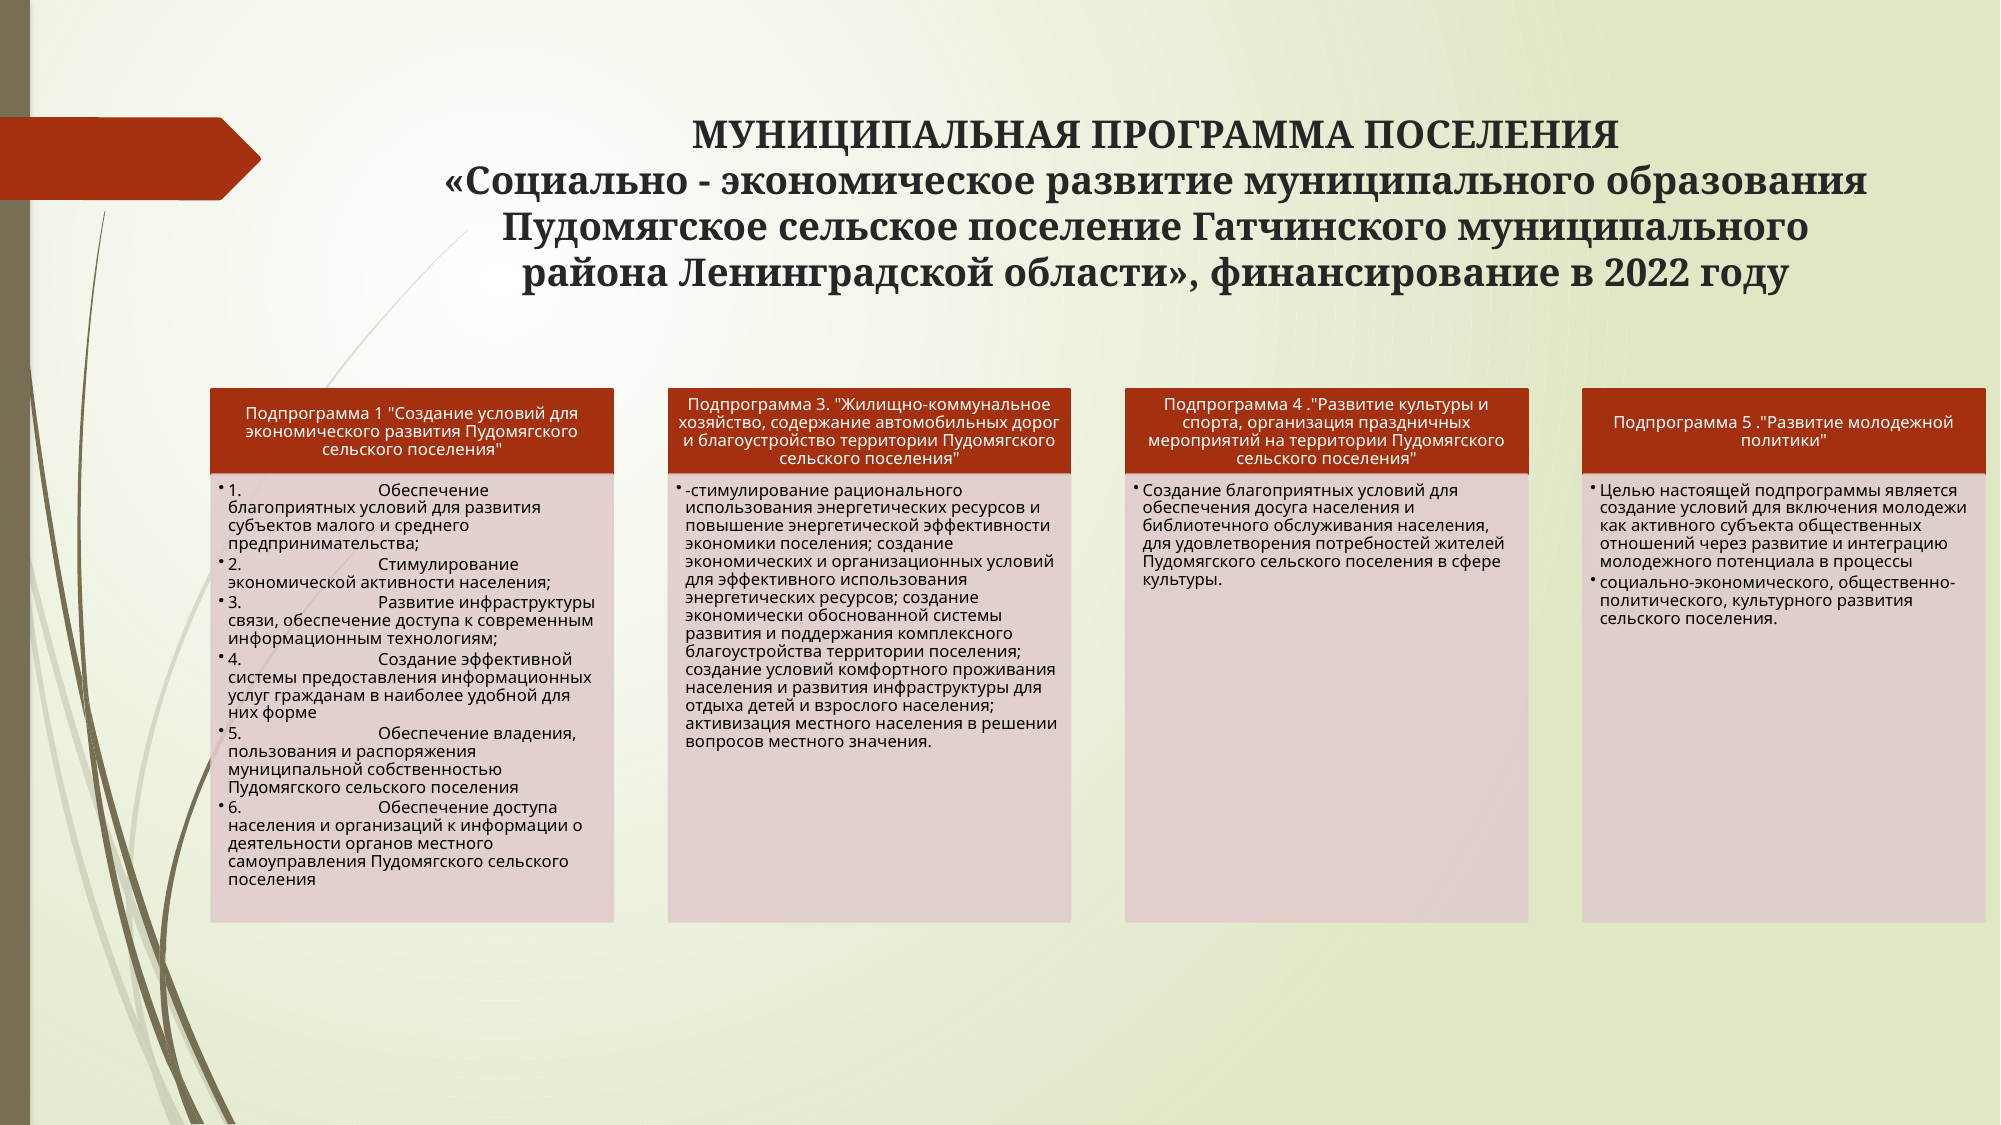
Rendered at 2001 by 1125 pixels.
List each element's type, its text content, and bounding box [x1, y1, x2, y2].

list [210, 340, 1986, 970]
title МУНИЦИПАЛЬНАЯ ПРОГРАММА ПОСЕЛЕНИЯ «Социально - экономическое развитие муниципального образования Пудомягское сельское поселение Гатчинского муниципального района Ленинградской области», финансирование в 2022 году [425, 102, 1888, 313]
